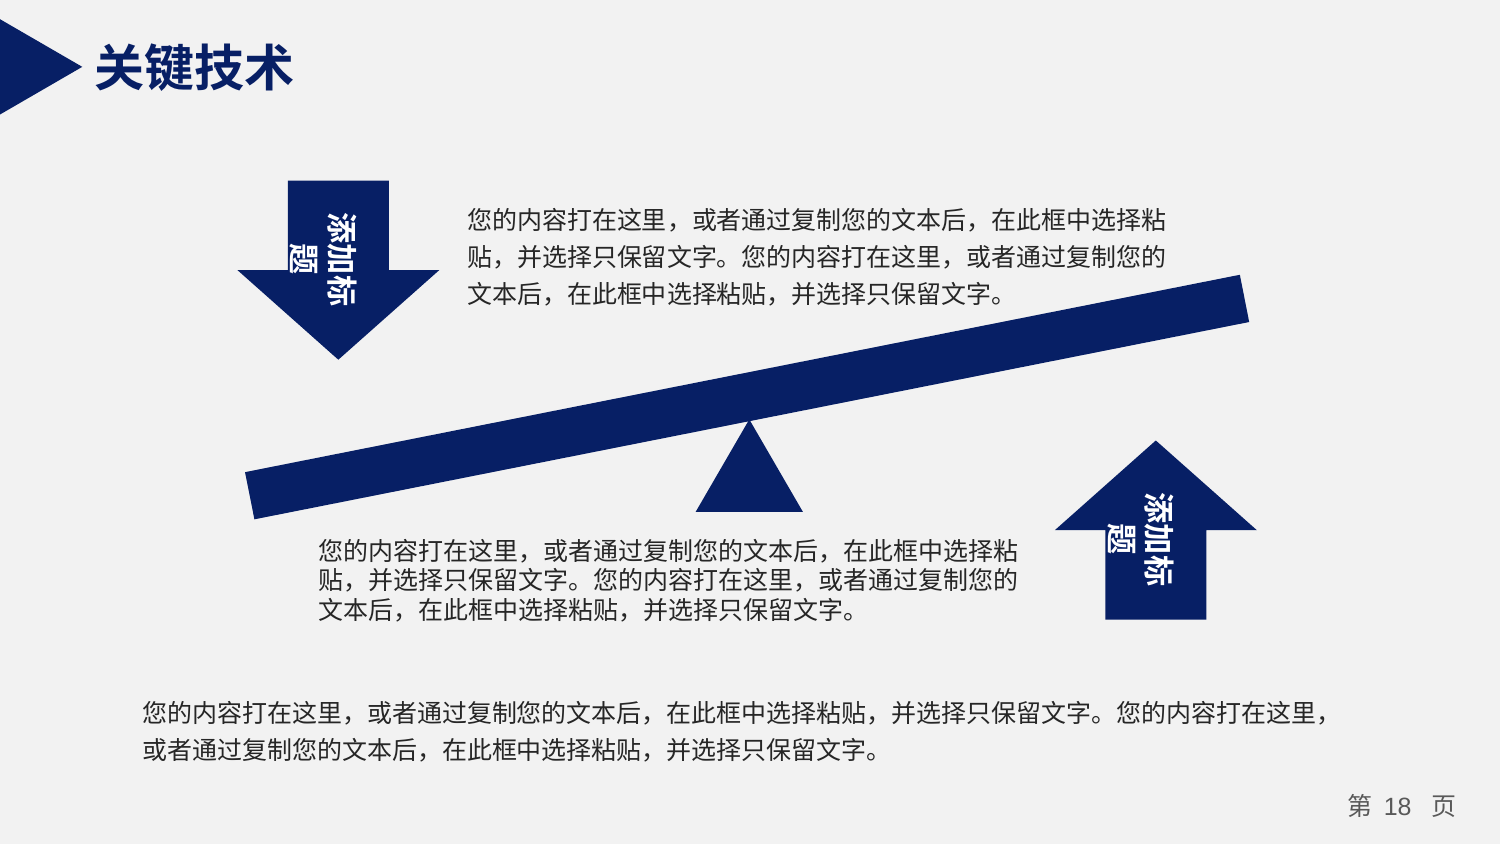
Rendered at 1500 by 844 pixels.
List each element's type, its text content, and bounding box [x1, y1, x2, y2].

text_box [1054, 440, 1257, 620]
text_box [0, 19, 83, 115]
text_box [243, 273, 1251, 521]
text_box 您的内容打在这里，或者通过复制您的文本后，在此框中选择粘贴，并选择只保留文字。您的内容打在这里，或者通过复制您的文本后，在此框中选择粘贴，并选择只保留文字。 [130, 684, 1368, 771]
text_box 关键技术 [79, 29, 310, 105]
text_box 您的内容打在这里，或者通过复制您的文本后，在此框中选择粘贴，并选择只保留文字。您的内容打在这里，或者通过复制您的文本后，在此框中选择粘贴，并选择只保留文字。 [456, 191, 1187, 315]
text_box [693, 417, 805, 513]
text_box 您的内容打在这里，或者通过复制您的文本后，在此框中选择粘贴，并选择只保留文字。您的内容打在这里，或者通过复制您的文本后，在此框中选择粘贴，并选择只保留文字。 [307, 529, 1052, 631]
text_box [237, 180, 440, 360]
